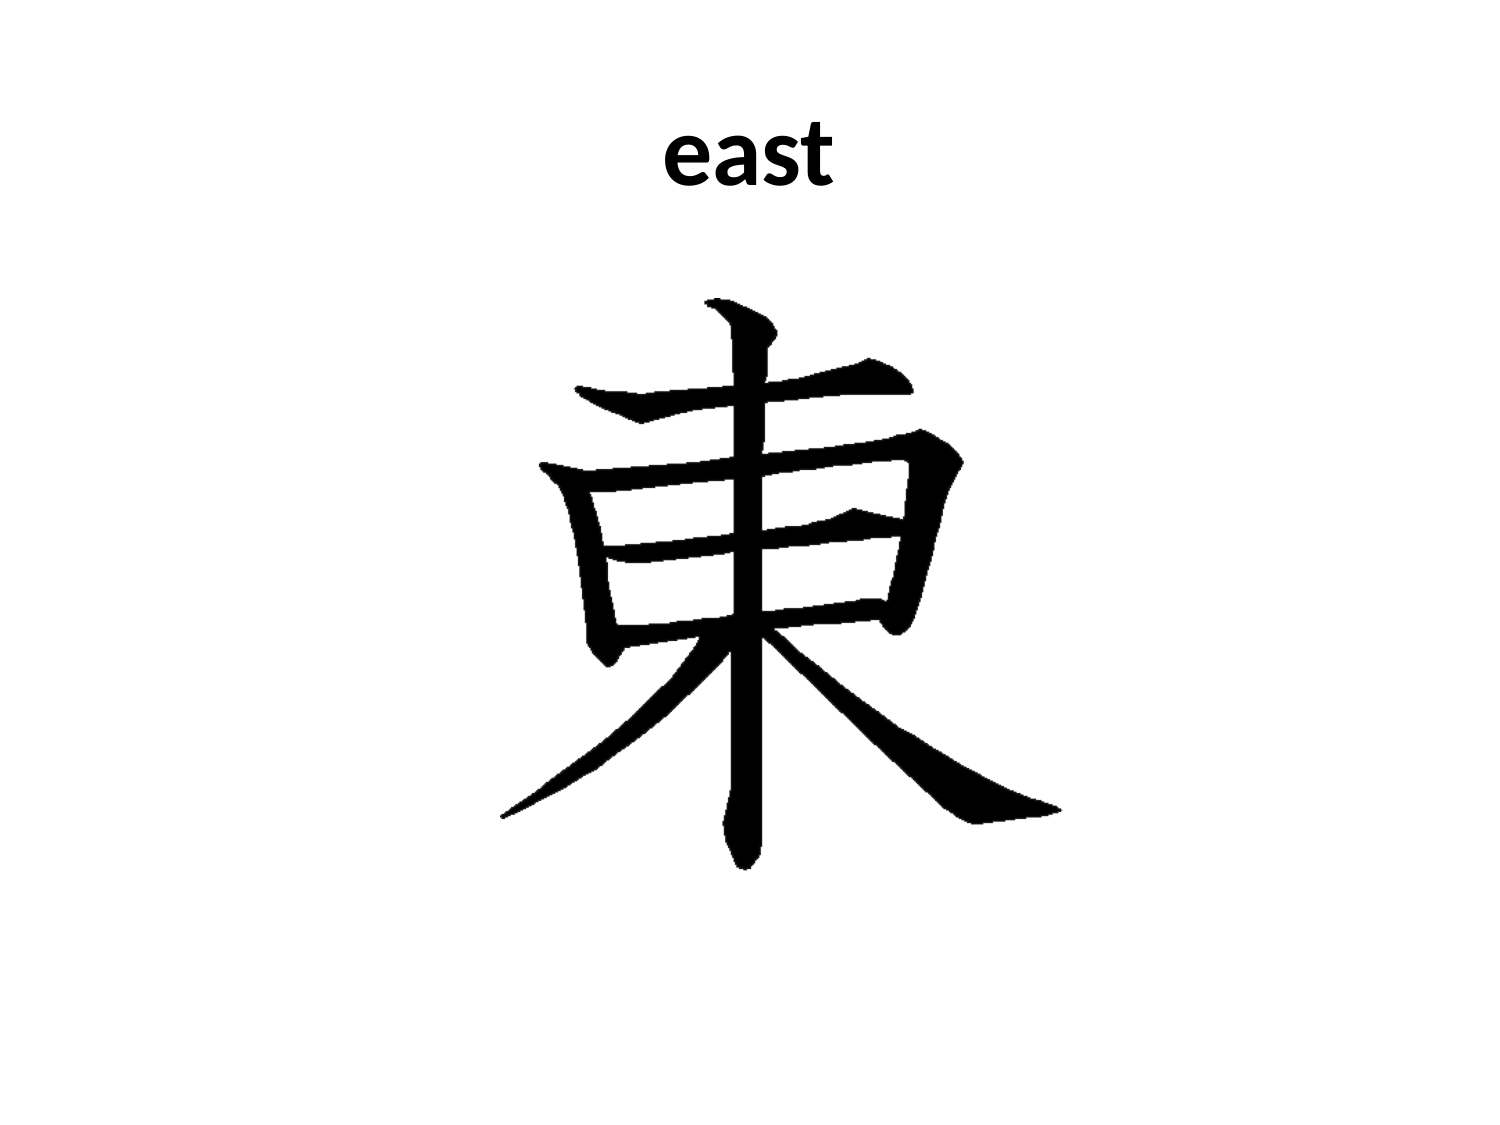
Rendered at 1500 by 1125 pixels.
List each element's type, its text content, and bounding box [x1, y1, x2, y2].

text_box east [576, 78, 922, 213]
picture [499, 298, 1068, 876]
